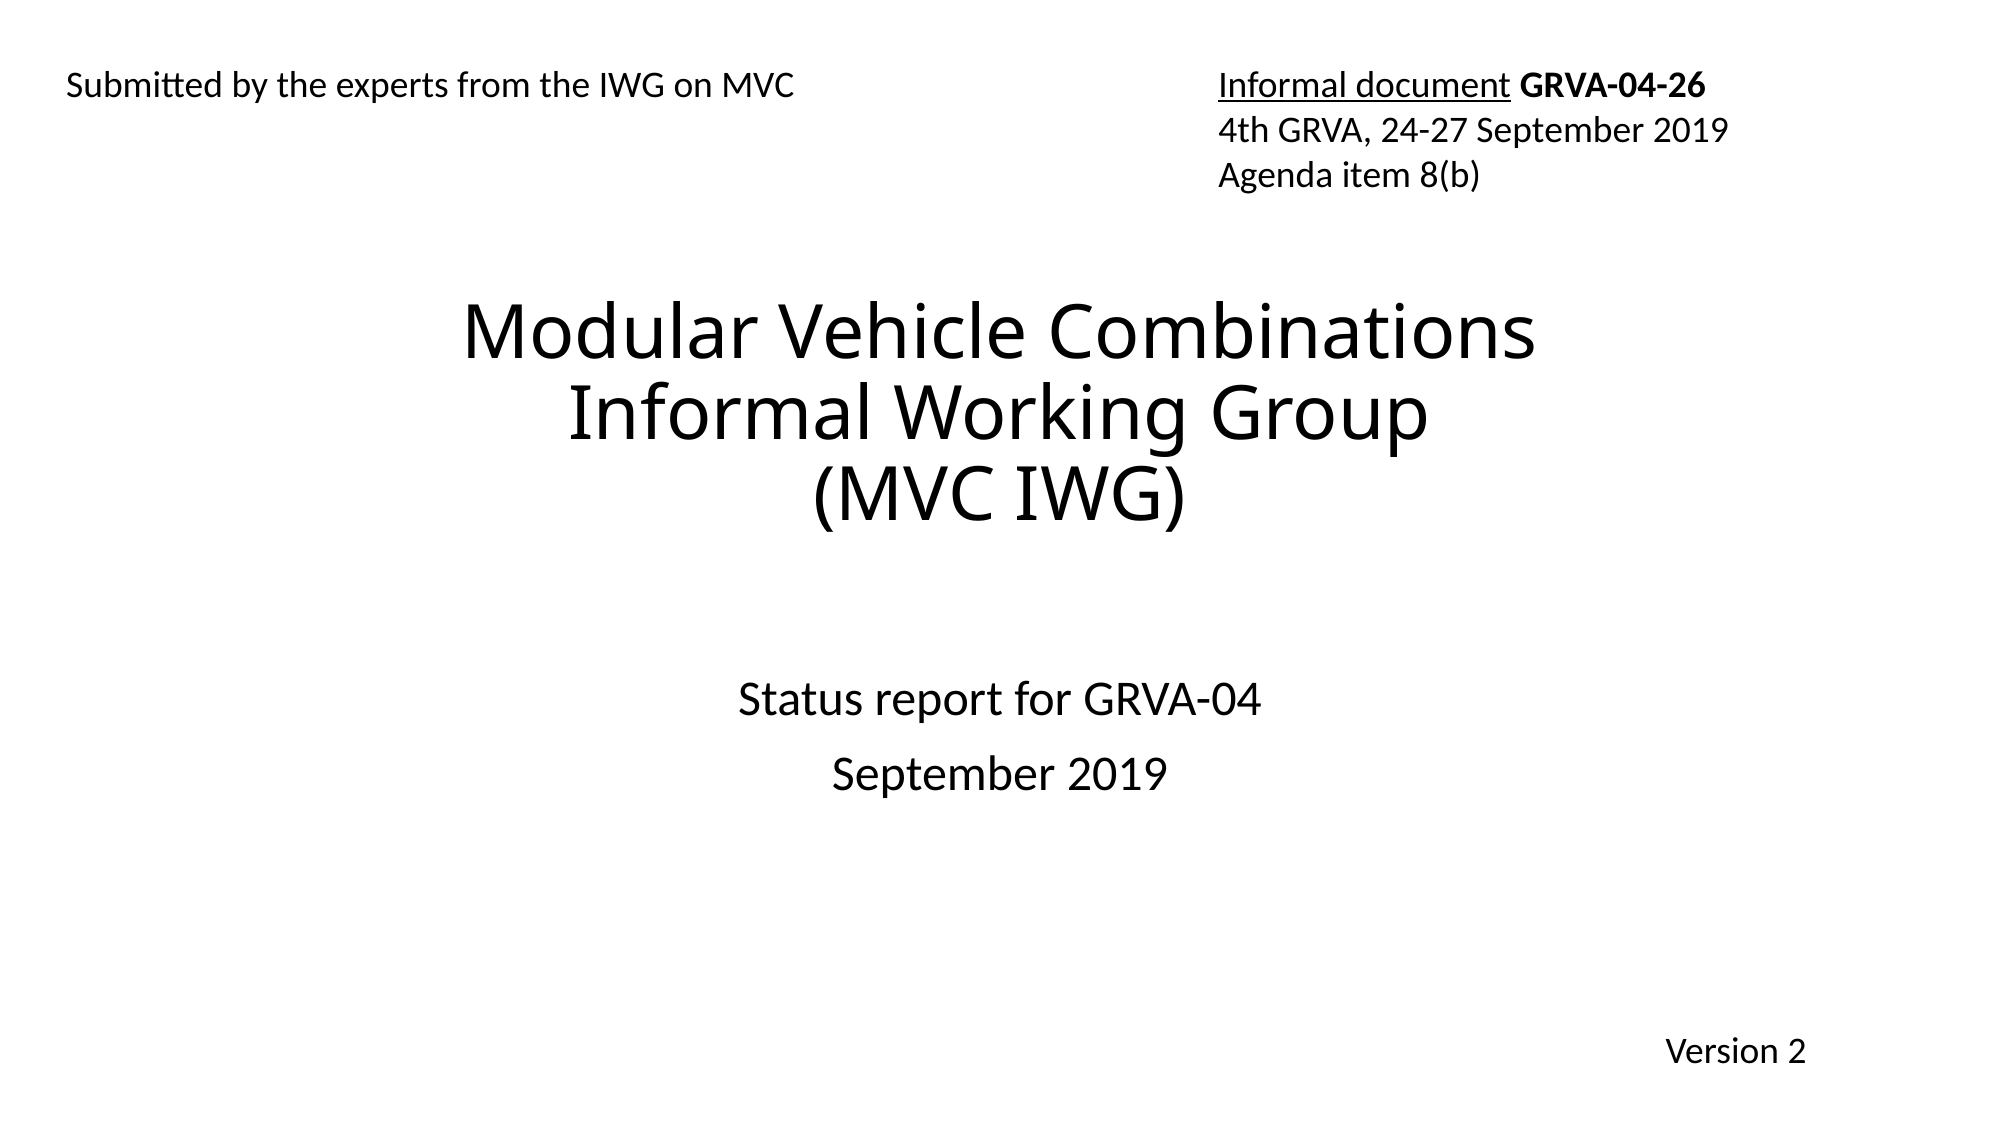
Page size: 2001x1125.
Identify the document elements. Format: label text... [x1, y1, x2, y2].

text_box Version 2 [1650, 1018, 1822, 1079]
title Modular Vehicle Combinations Informal Working Group (MVC IWG) [249, 258, 1750, 545]
subtitle Status report for GRVA-04 September 2019 [249, 664, 1750, 937]
text_box Submitted by the experts from the IWG on MVC [51, 52, 811, 113]
text_box Informal document GRVA-04-26 4th GRVA, 24-27 September 2019 Agenda item 8(b) [1203, 52, 1745, 203]
